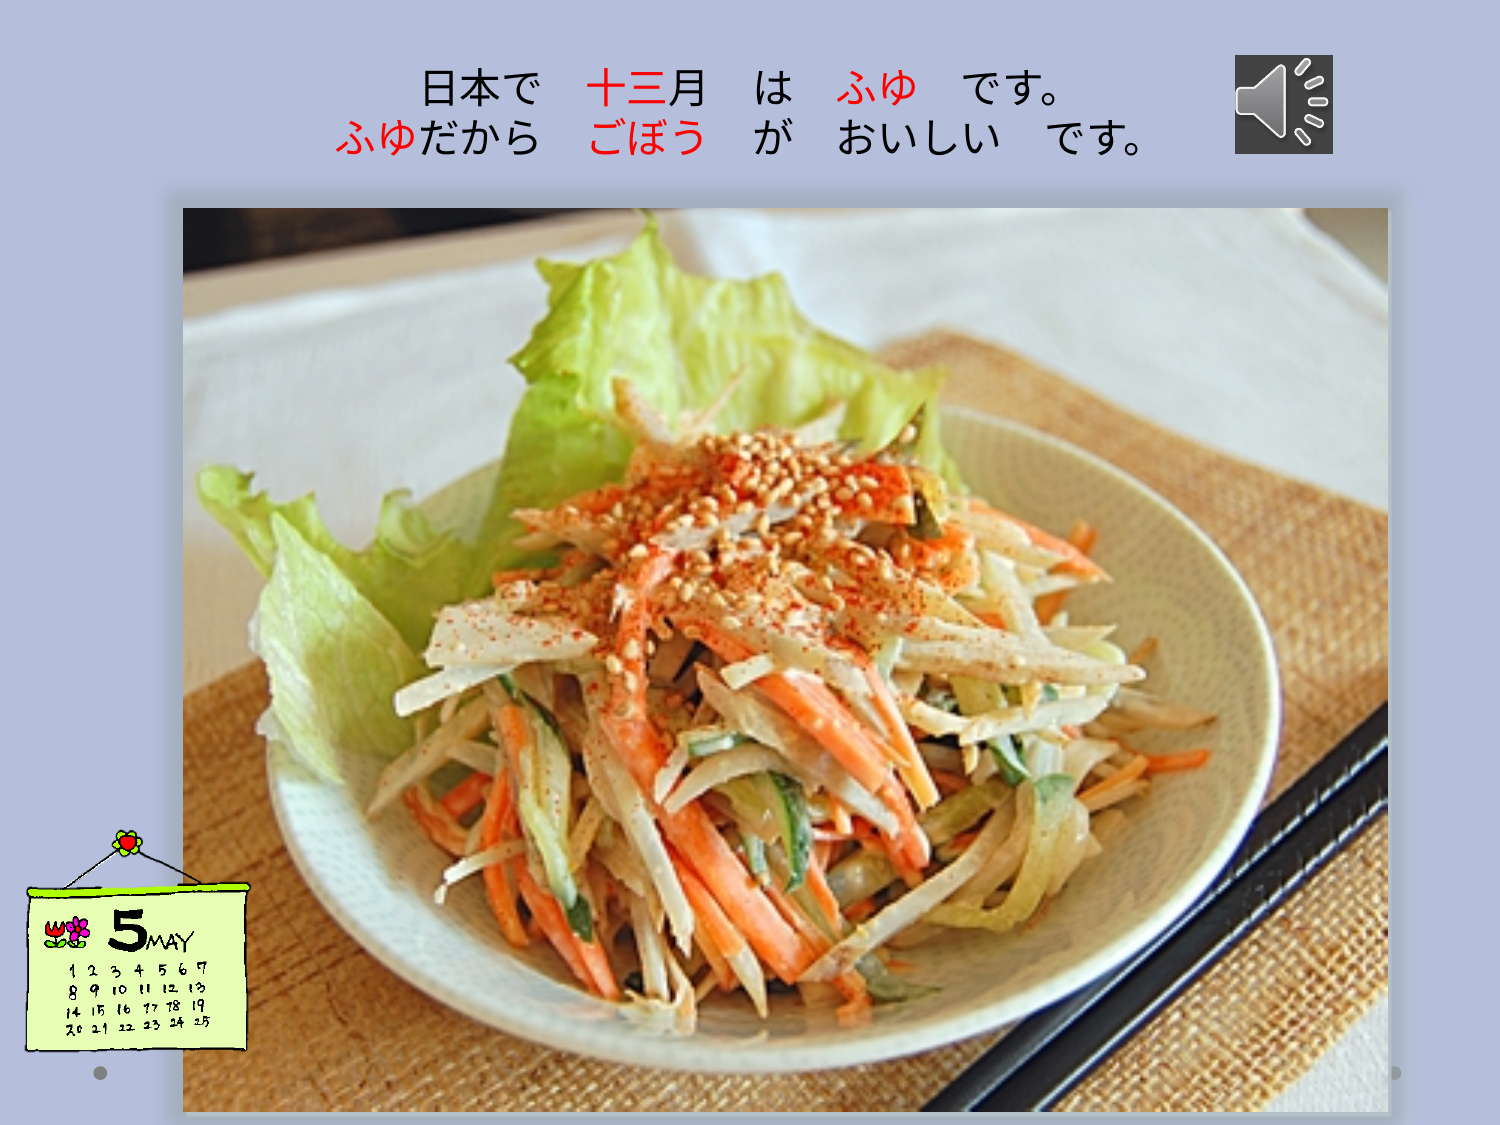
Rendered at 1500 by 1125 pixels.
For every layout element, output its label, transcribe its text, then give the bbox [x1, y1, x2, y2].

text_box 日本で 十三月 は ふゆ です。 ふゆだから ごぼう が おいしい です。 [112, 54, 1388, 170]
picture [0, 207, 1389, 1112]
picture [1234, 54, 1335, 155]
